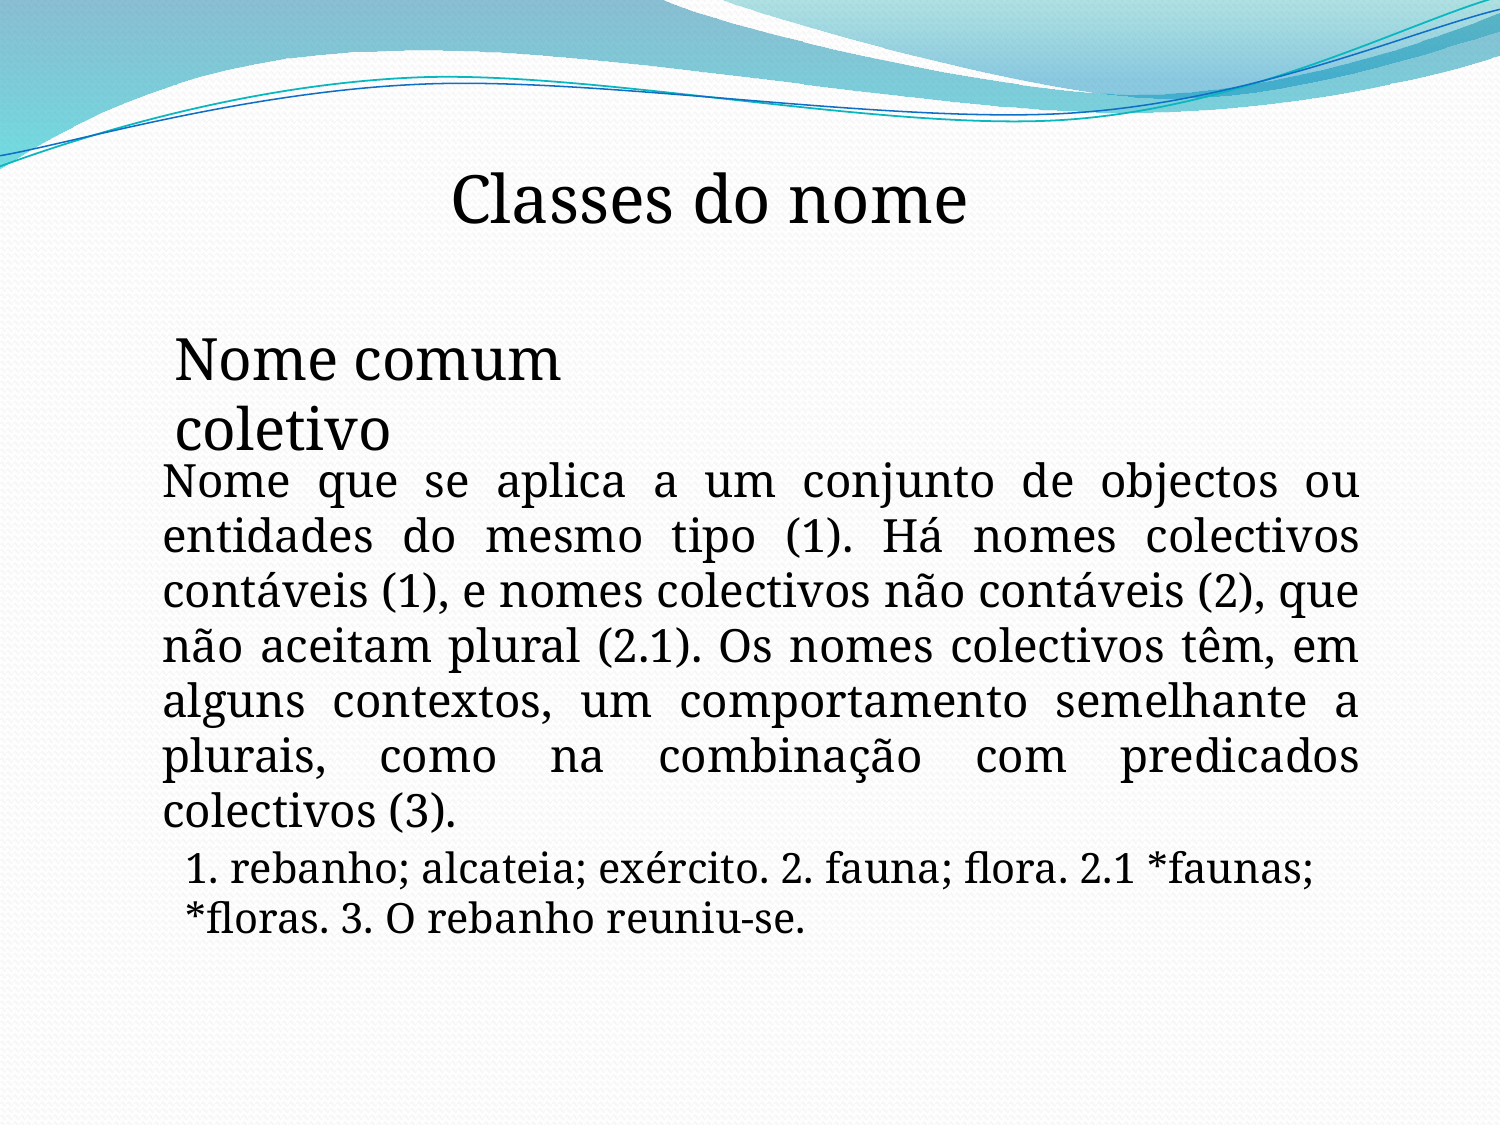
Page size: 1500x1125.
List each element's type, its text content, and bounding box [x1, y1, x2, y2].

text_box Classes do nome [435, 148, 984, 244]
text_box Nome comum coletivo [159, 314, 774, 444]
text_box Nome que se aplica a um conjunto de objectos ou entidades do mesmo tipo (1). Há nomes colectivos contáveis (1), e nomes colectivos não contáveis (2), que não aceitam plural (2.1). Os nomes colectivos têm, em alguns contextos, um comportamento semelhante a plurais, como na combinação com predicados colectivos (3). [147, 444, 1376, 889]
text_box 1. rebanho; alcateia; exército. 2. fauna; flora. 2.1 *faunas; *floras. 3. O rebanho reuniu-se. [171, 834, 1365, 949]
